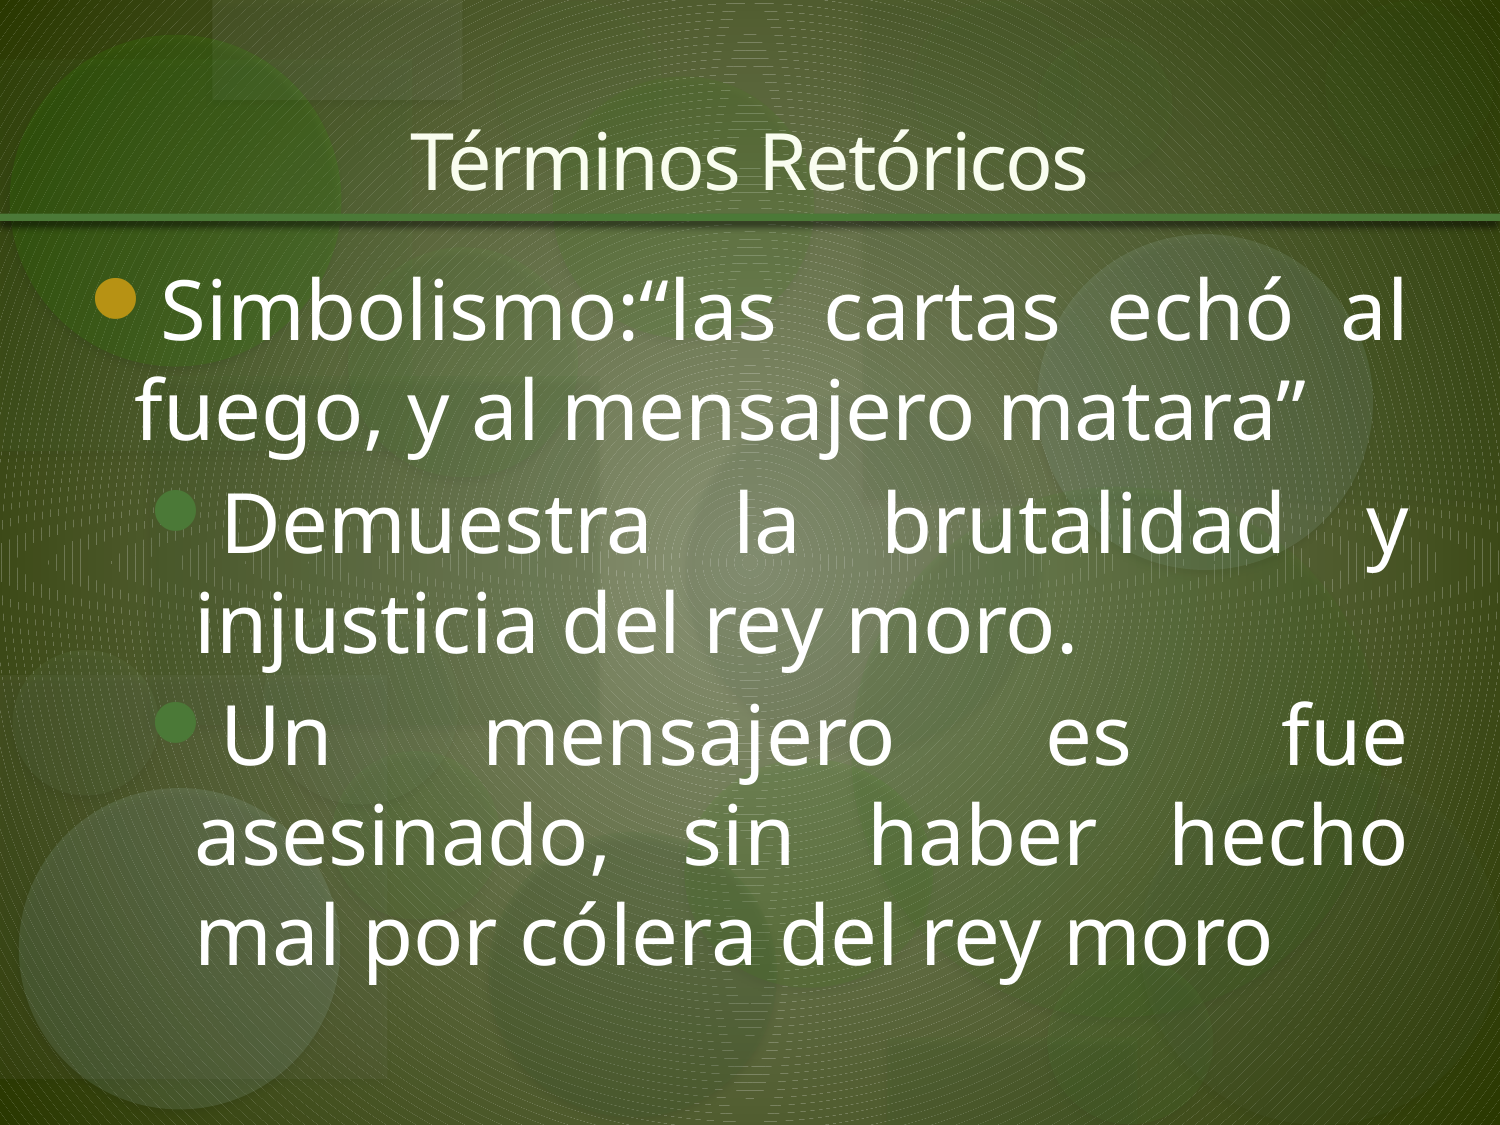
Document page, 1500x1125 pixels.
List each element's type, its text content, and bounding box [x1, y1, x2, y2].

list Simbolismo:“las cartas echó al fuego, y al mensajero matara” Demuestra la brutalidad y injusticia del rey moro. Un mensajero es fue asesinado, sin haber hecho mal por cólera del rey moro [75, 249, 1425, 1000]
title Términos Retóricos [75, 26, 1425, 214]
